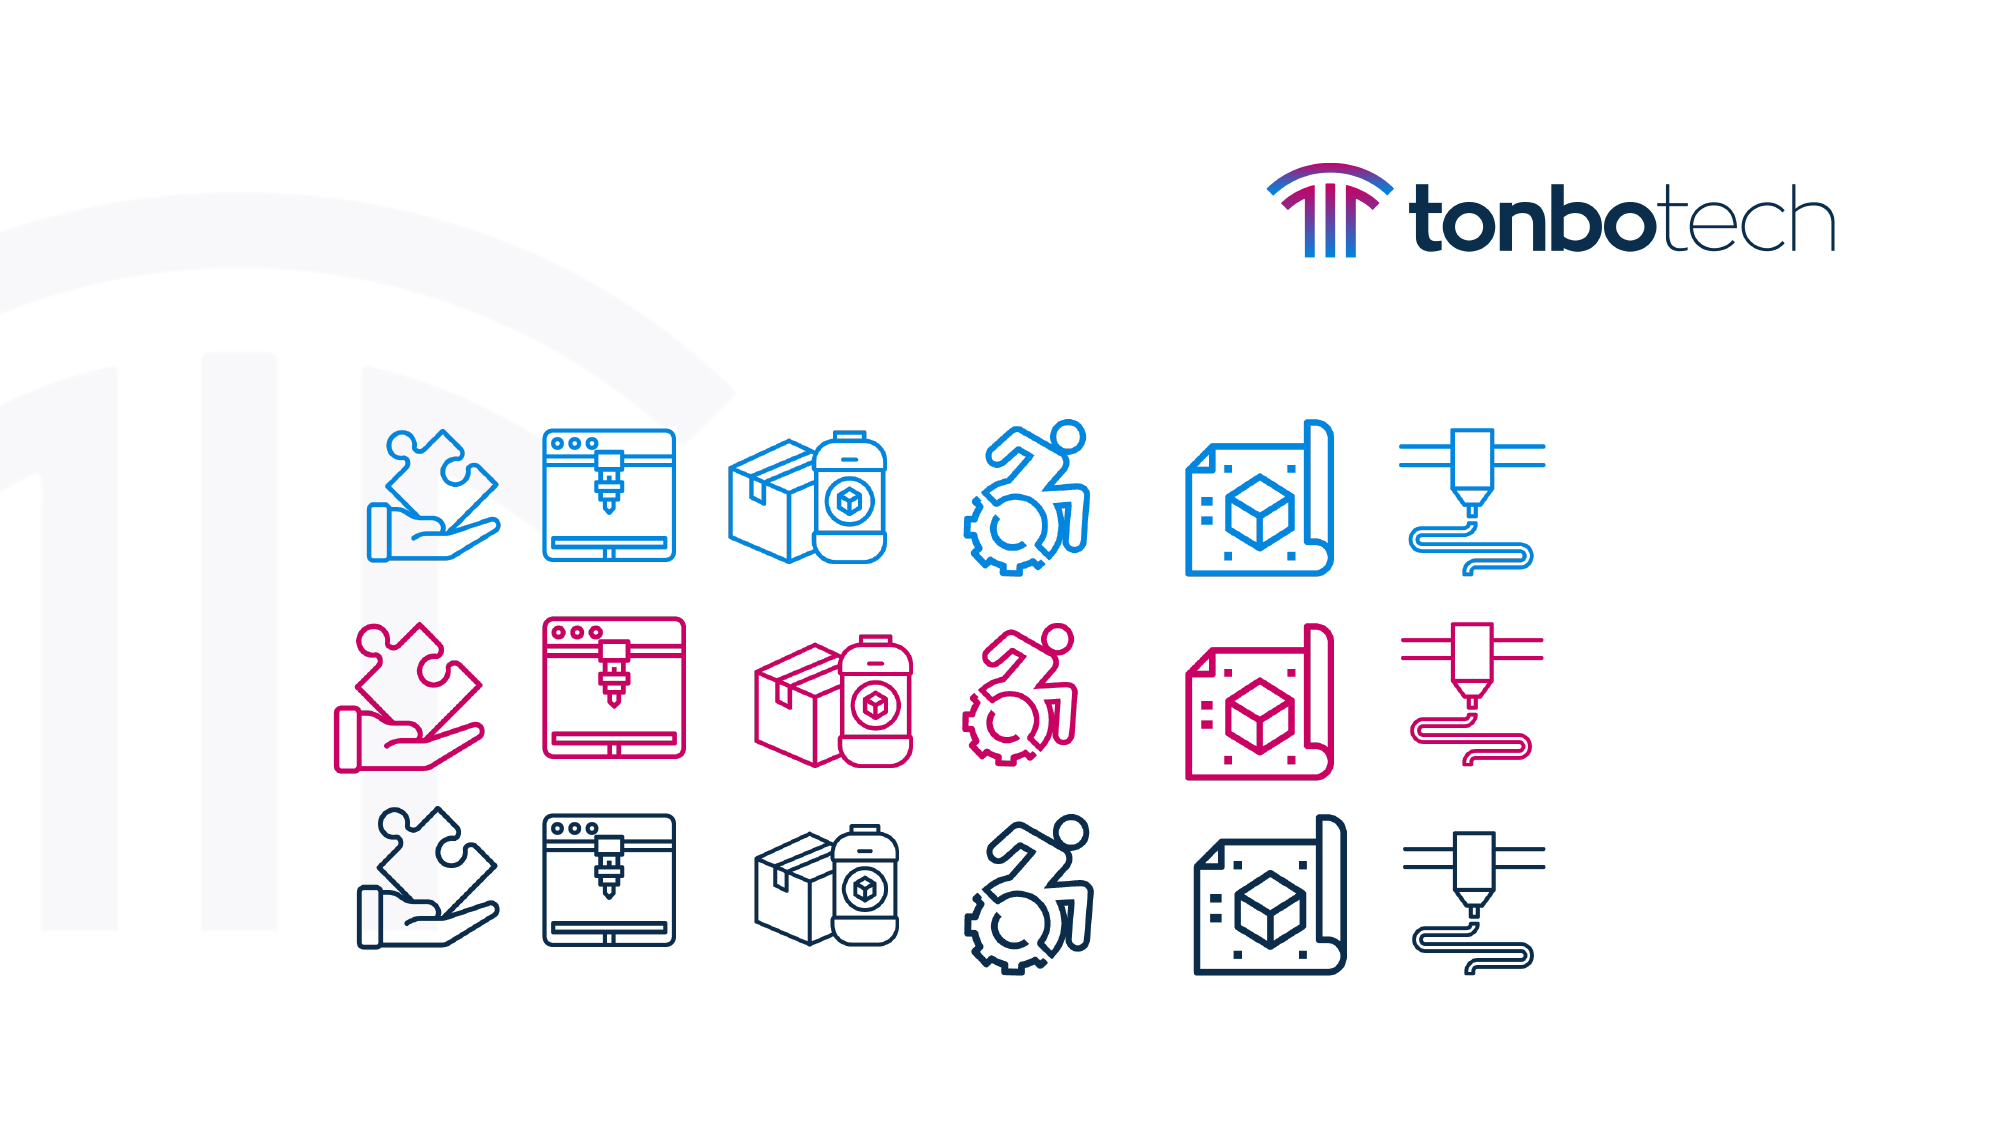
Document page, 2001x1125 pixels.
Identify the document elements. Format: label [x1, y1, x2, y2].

picture [1181, 417, 1340, 577]
picture [948, 621, 1094, 767]
picture [753, 621, 913, 781]
picture [332, 620, 485, 774]
picture [1189, 812, 1353, 976]
picture [1399, 621, 1545, 767]
picture [355, 804, 500, 950]
picture [727, 417, 887, 577]
picture [753, 812, 899, 958]
picture [1181, 621, 1340, 781]
picture [364, 427, 501, 563]
picture [1397, 427, 1547, 577]
picture [1261, 154, 1841, 269]
picture [541, 615, 687, 761]
picture [541, 812, 677, 948]
picture [948, 812, 1112, 976]
picture [948, 417, 1108, 577]
picture [541, 427, 677, 563]
picture [1401, 830, 1547, 976]
